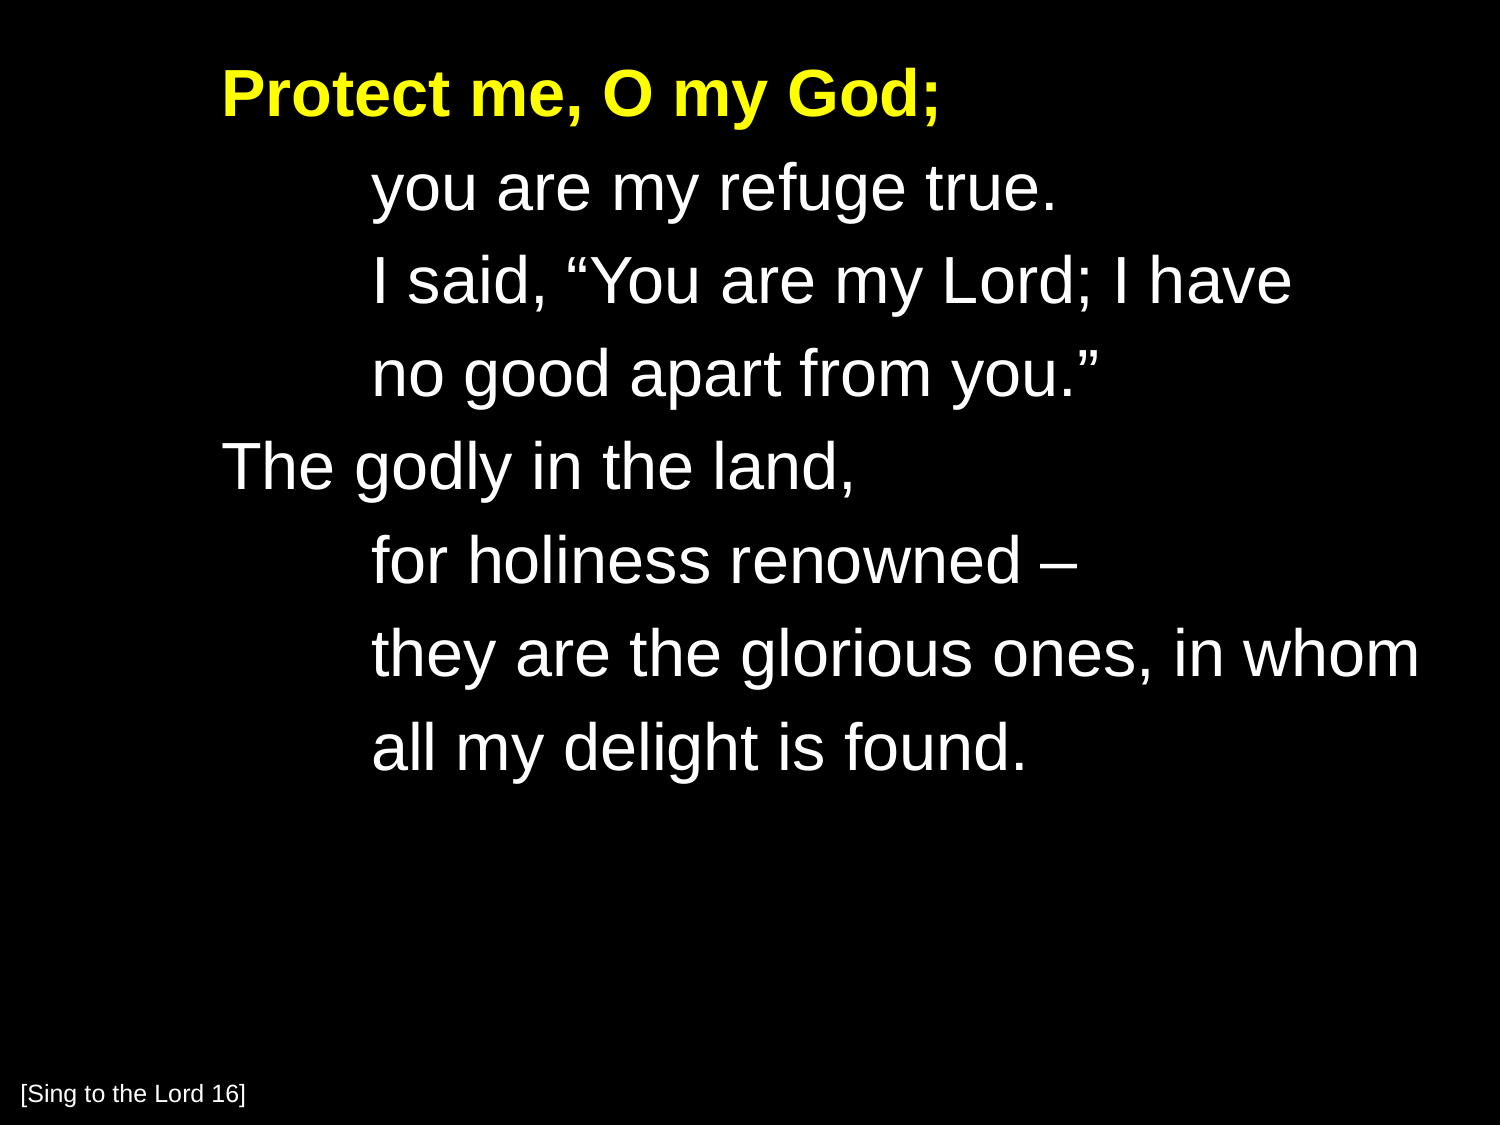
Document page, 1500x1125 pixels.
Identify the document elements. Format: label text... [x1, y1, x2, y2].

text_box [Sing to the Lord 16] [5, 1070, 526, 1115]
list Protect me, O my God; you are my refuge true. I said, “You are my Lord; I have no good apart from you.” The godly in the land, for holiness renowned – they are the glorious ones, in whom all my delight is found. [0, 42, 1500, 1047]
